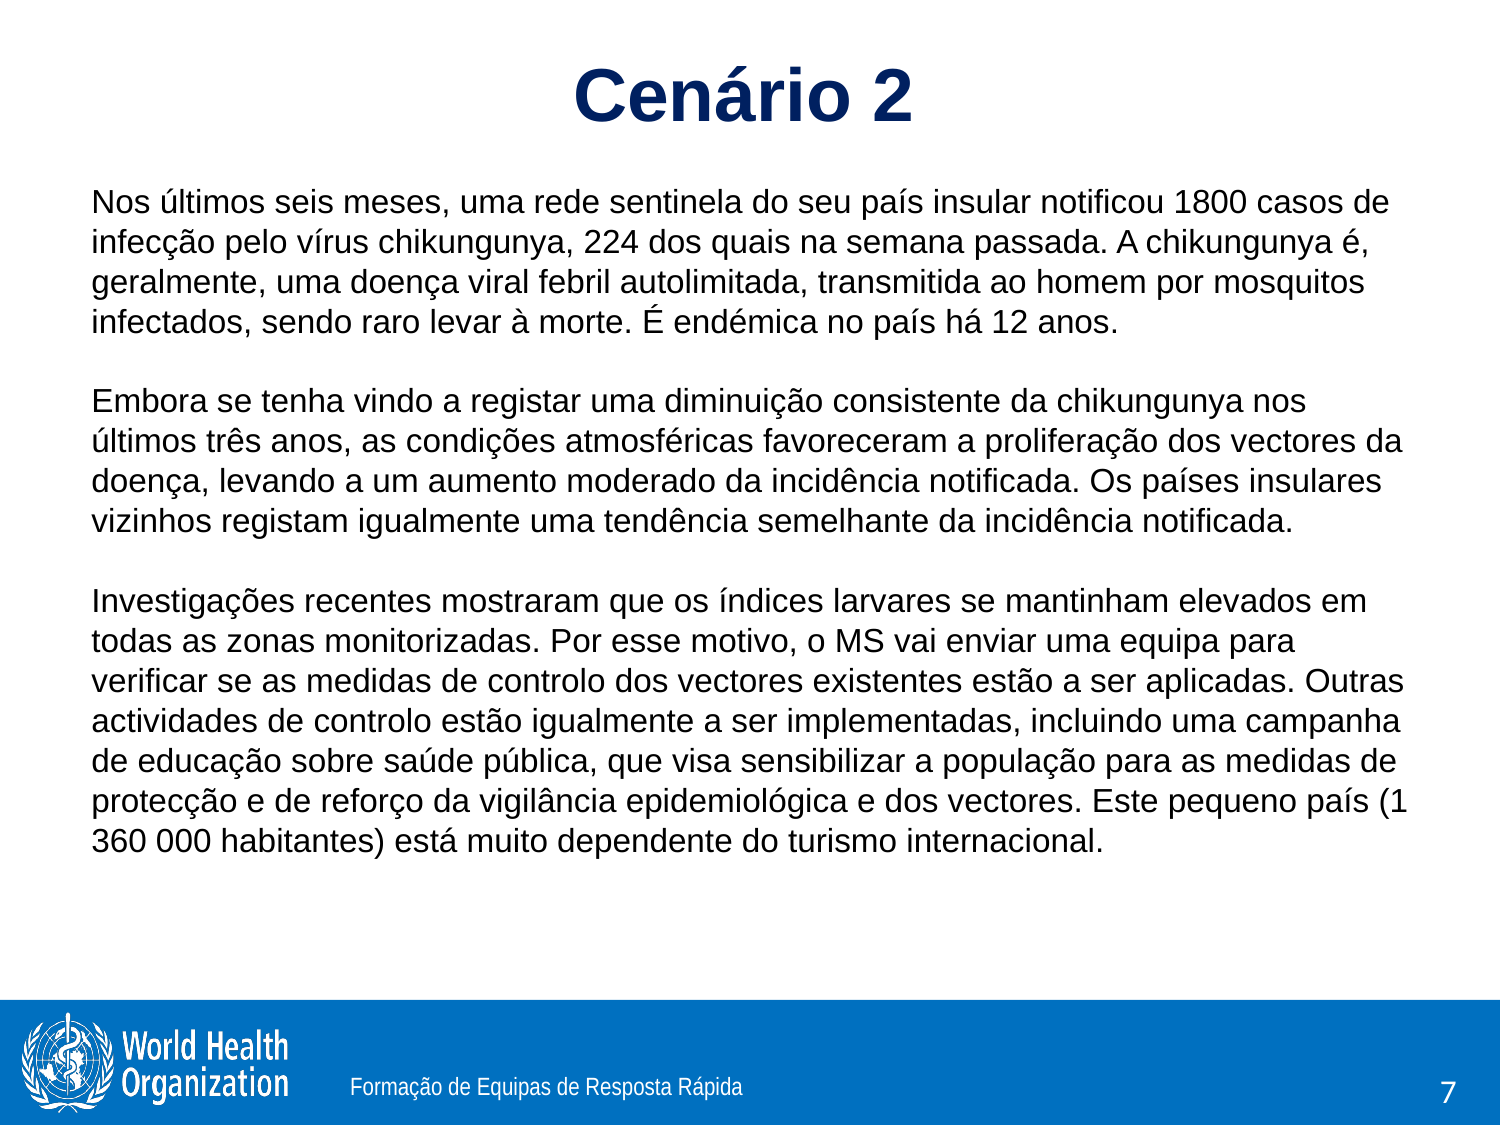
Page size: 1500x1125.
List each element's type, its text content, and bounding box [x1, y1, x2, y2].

text_box Nos últimos seis meses, uma rede sentinela do seu país insular notificou 1800 casos de infecção pelo vírus chikungunya, 224 dos quais na semana passada. A chikungunya é, geralmente, uma doença viral febril autolimitada, transmitida ao homem por mosquitos infectados, sendo raro levar à morte. É endémica no país há 12 anos. Embora se tenha vindo a registar uma diminuição consistente da chikungunya nos últimos três anos, as condições atmosféricas favoreceram a proliferação dos vectores da doença, levando a um aumento moderado da incidência notificada. Os países insulares vizinhos registam igualmente uma tendência semelhante da incidência notificada. Investigações recentes mostraram que os índices larvares se mantinham elevados em todas as zonas monitorizadas. Por esse motivo, o MS vai enviar uma equipa para verificar se as medidas de controlo dos vectores existentes estão a ser aplicadas. Outras actividades de controlo estão igualmente a ser implementadas, incluindo uma campanha de educação sobre saúde pública, que visa sensibilizar a população para as medidas de protecção e de reforço da vigilância epidemiológica e dos vectores. Este pequeno país (1 360 000 habitantes) está muito dependente do turismo internacional. [76, 172, 1427, 866]
title Cenário 2 [69, 10, 1420, 173]
picture [21, 1012, 288, 1113]
